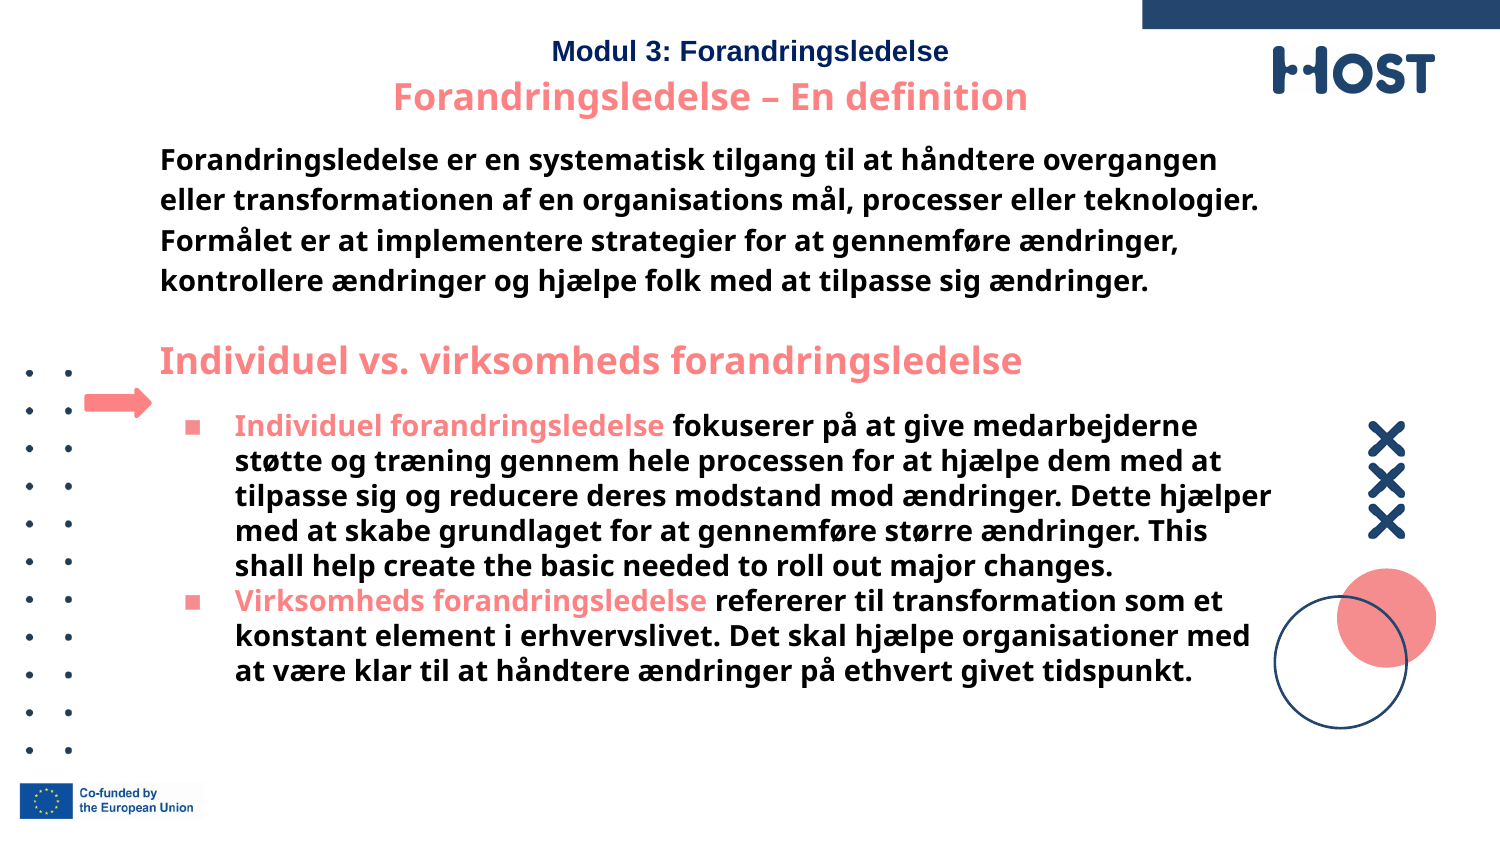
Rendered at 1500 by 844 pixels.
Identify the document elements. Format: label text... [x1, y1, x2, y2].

text_box Modul 3: Forandringsledelse [536, 12, 980, 70]
picture [1368, 421, 1405, 539]
picture [0, 370, 204, 820]
list Forandringsledelse er en systematisk tilgang til at håndtere overgangen eller transformationen af en organisations mål, processer eller teknologier. Formålet er at implementere strategier for at gennemføre ændringer, kontrollere ændringer og hjælpe folk med at tilpasse sig ændringer. Individuel vs. virksomheds forandringsledelse Individuel forandringsledelse fokuserer på at give medarbejderne støtte og træning gennem hele processen for at hjælpe dem med at tilpasse sig og reducere deres modstand mod ændringer. Dette hjælper med at skabe grundlaget for at gennemføre større ændringer. This shall help create the basic needed to roll out major changes. Virksomheds forandringsledelse refererer til transformation som et konstant element i erhvervslivet. Det skal hjælpe organisationer med at være klar til at håndtere ændringer på ethvert givet tidspunkt. [144, 121, 1292, 780]
title Forandringsledelse – En definition [144, 58, 1278, 173]
text_box [86, 389, 150, 417]
picture [1273, 46, 1435, 94]
